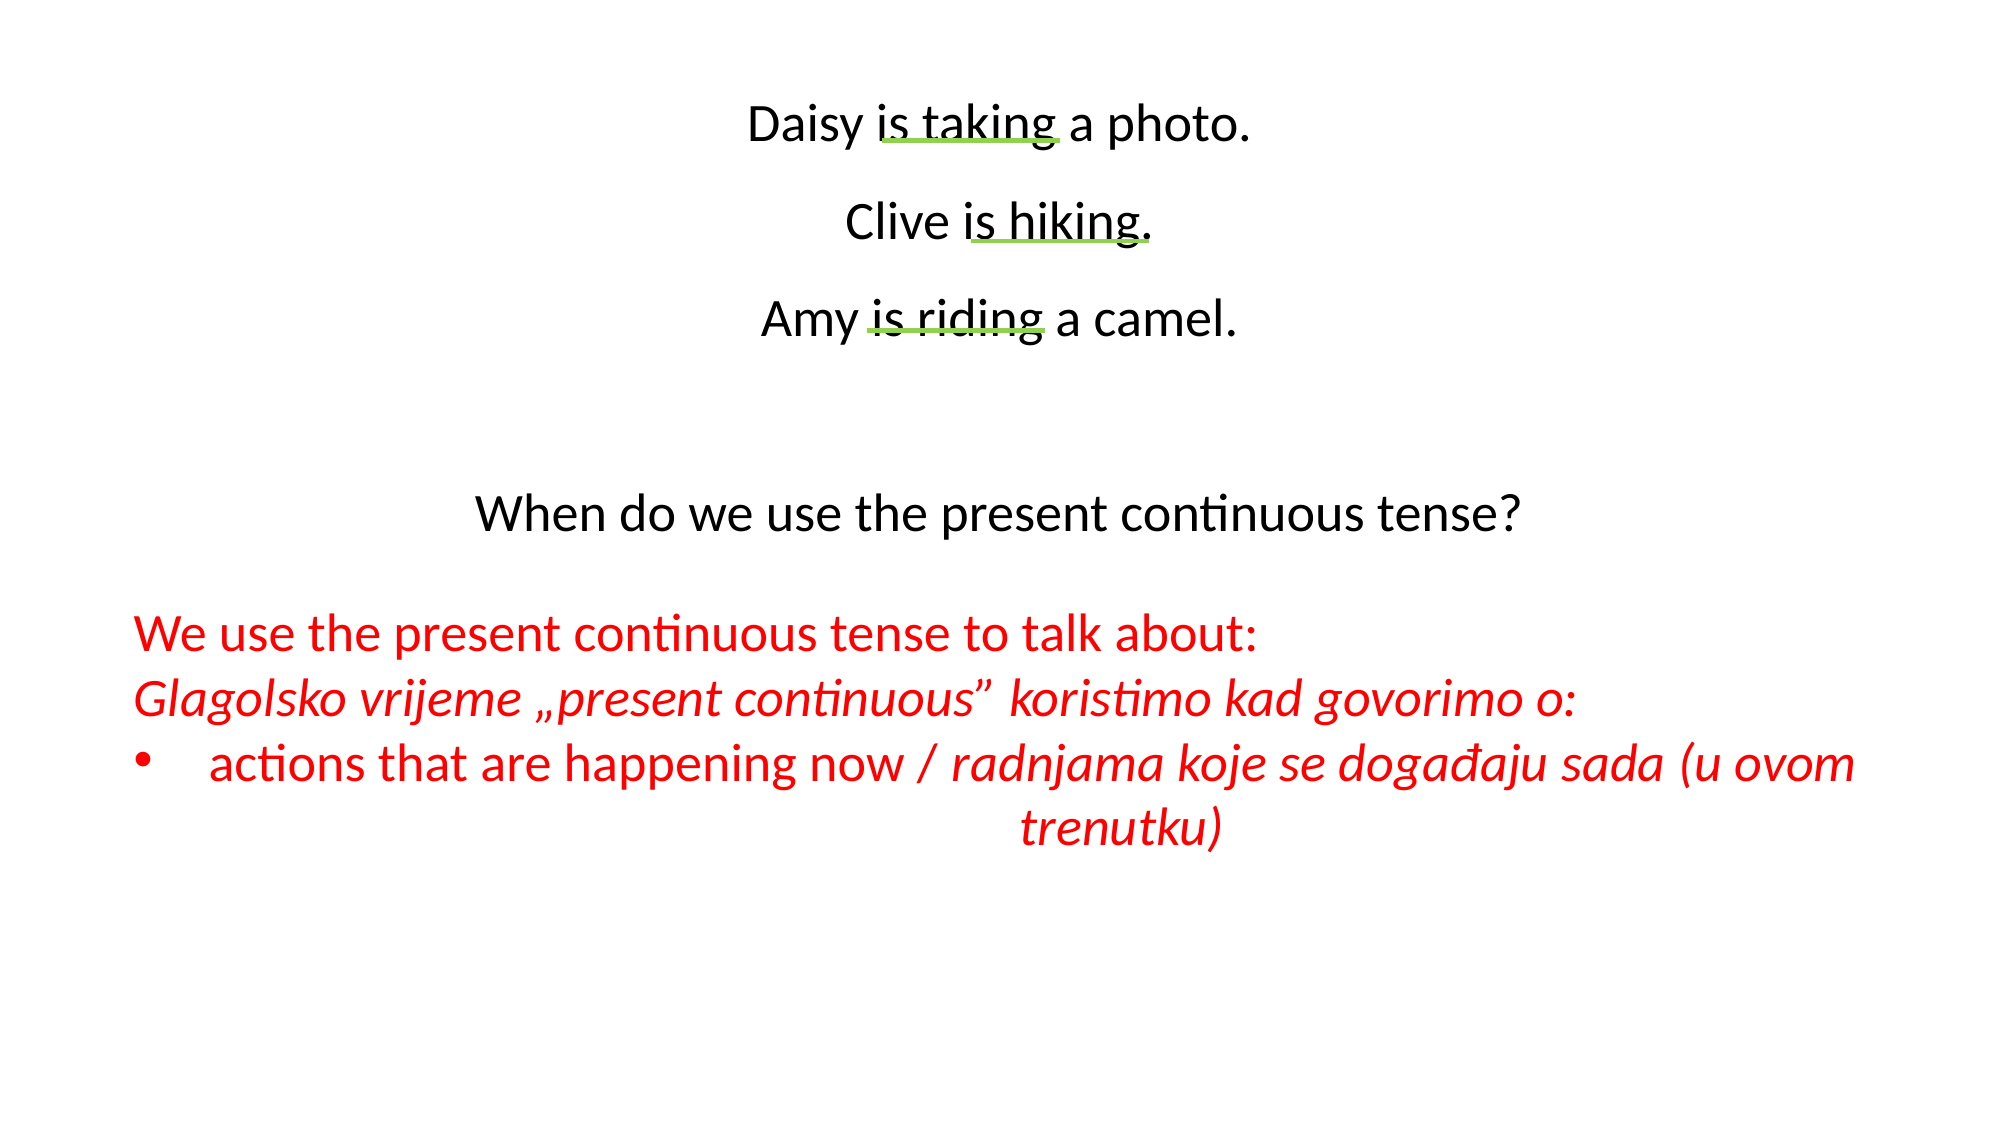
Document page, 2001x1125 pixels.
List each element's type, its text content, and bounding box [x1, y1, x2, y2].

text_box Daisy is taking a photo. Clive is hiking. Amy is riding a camel. When do we use the present continuous tense? [39, 47, 1961, 615]
text_box We use the present continuous tense to talk about: Glagolsko vrijeme „present continuous” koristimo kad govorimo o: actions that are happening now / radnjama koje se događaju sada (u ovom trenutku) [118, 589, 1939, 999]
